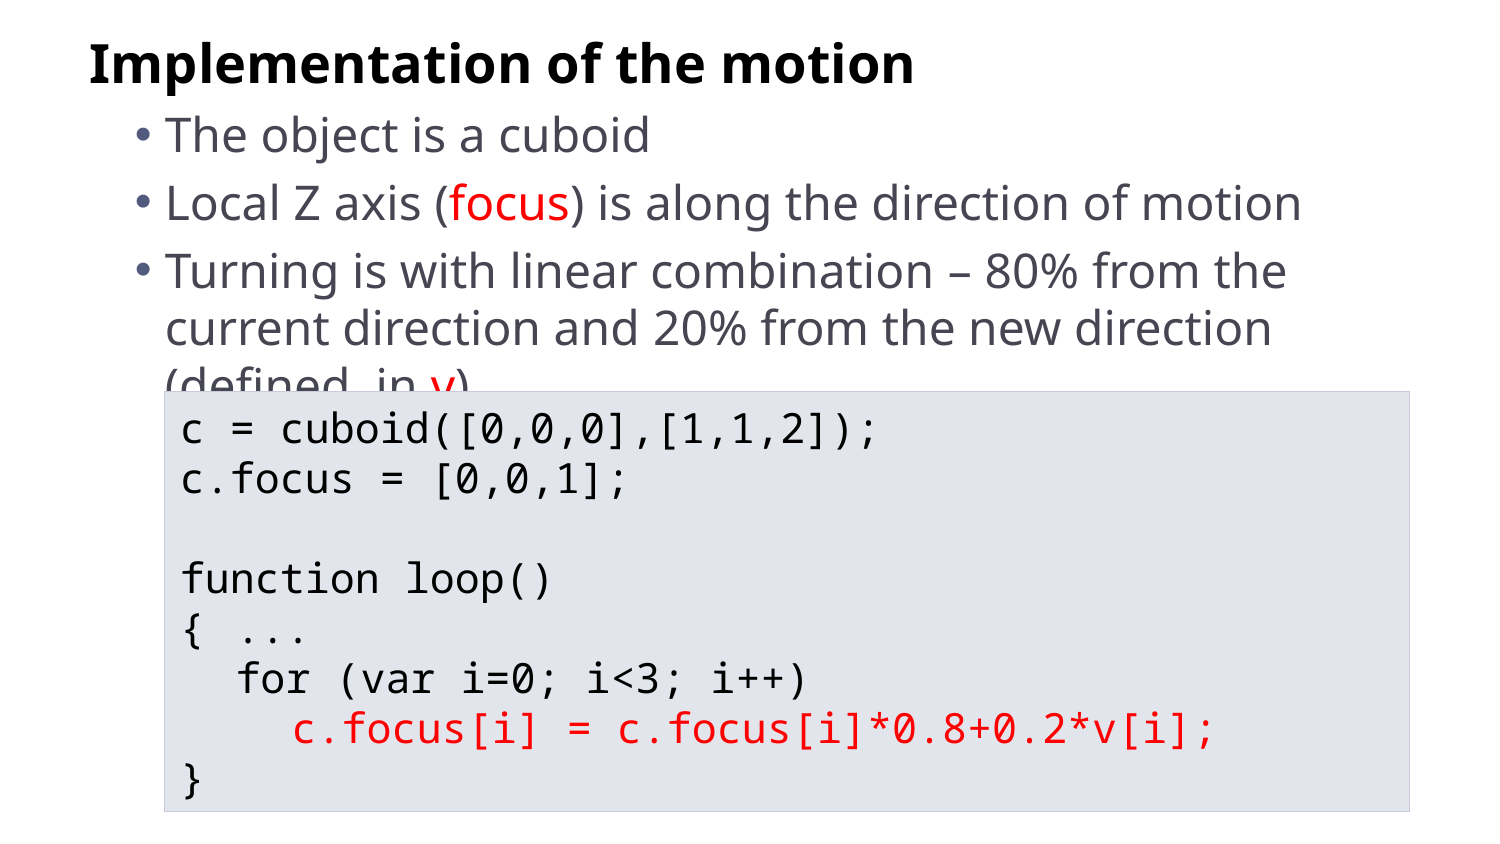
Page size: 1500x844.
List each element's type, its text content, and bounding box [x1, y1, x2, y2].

text_box c = cuboid([0,0,0],[1,1,2]); c.focus = [0,0,1]; function loop() { ... for (var i=0; i<3; i++) c.focus[i] = c.focus[i]*0.8+0.2*v[i]; } [164, 391, 1410, 812]
list Implementation of the motion The object is a cuboid Local Z axis (focus) is along the direction of motion Turning is with linear combination – 80% from the current direction and 20% from the new direction (defined in v) [75, 21, 1475, 835]
